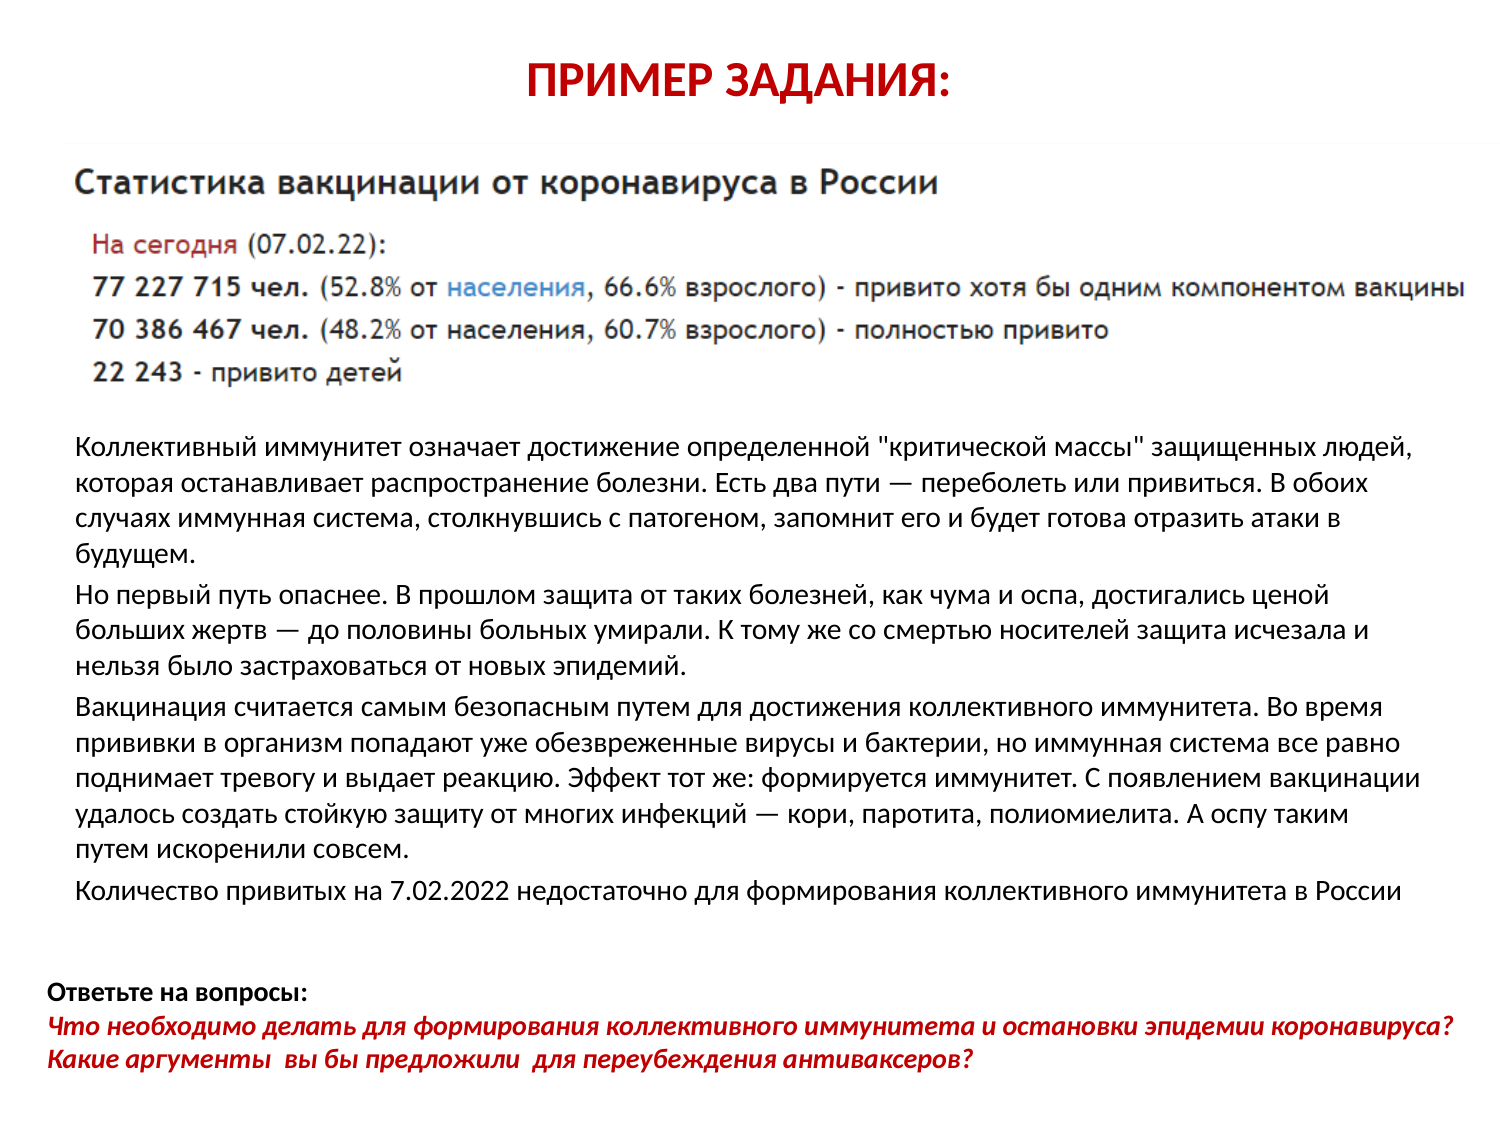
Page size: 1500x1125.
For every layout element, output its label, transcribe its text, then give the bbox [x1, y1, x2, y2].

text_box Ответьте на вопросы: Что необходимо делать для формирования коллективного иммунитета и остановки эпидемии коронавируса? Какие аргументы вы бы предложили для переубеждения антиваксеров? [32, 965, 1483, 1082]
title ПРИМЕР ЗАДАНИЯ: [92, 38, 1387, 115]
list Коллективный иммунитет означает достижение определенной "критической массы" защищенных людей, которая останавливает распространение болезни. Есть два пути — переболеть или привиться. В обоих случаях иммунная система, столкнувшись с патогеном, запомнит его и будет готова отразить атаки в будущем. Но первый путь опаснее. В прошлом защита от таких болезней, как чума и оспа, достигались ценой больших жертв — до половины больных умирали. К тому же со смертью носителей защита исчезала и нельзя было застраховаться от новых эпидемий. Вакцинация считается самым безопасным путем для достижения коллективного иммунитета. Во время прививки в организм попадают уже обезвреженные вирусы и бактерии, но иммунная система все равно поднимает тревогу и выдает реакцию. Эффект тот же: формируется иммунитет. С появлением вакцинации удалось создать стойкую защиту от многих инфекций — кори, паротита, полиомиелита. А оспу таким путем искоренили совсем. Количество привитых на 7.02.2022 недостаточно для формирования коллективного иммунитета в России [60, 419, 1440, 922]
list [59, 143, 1500, 395]
